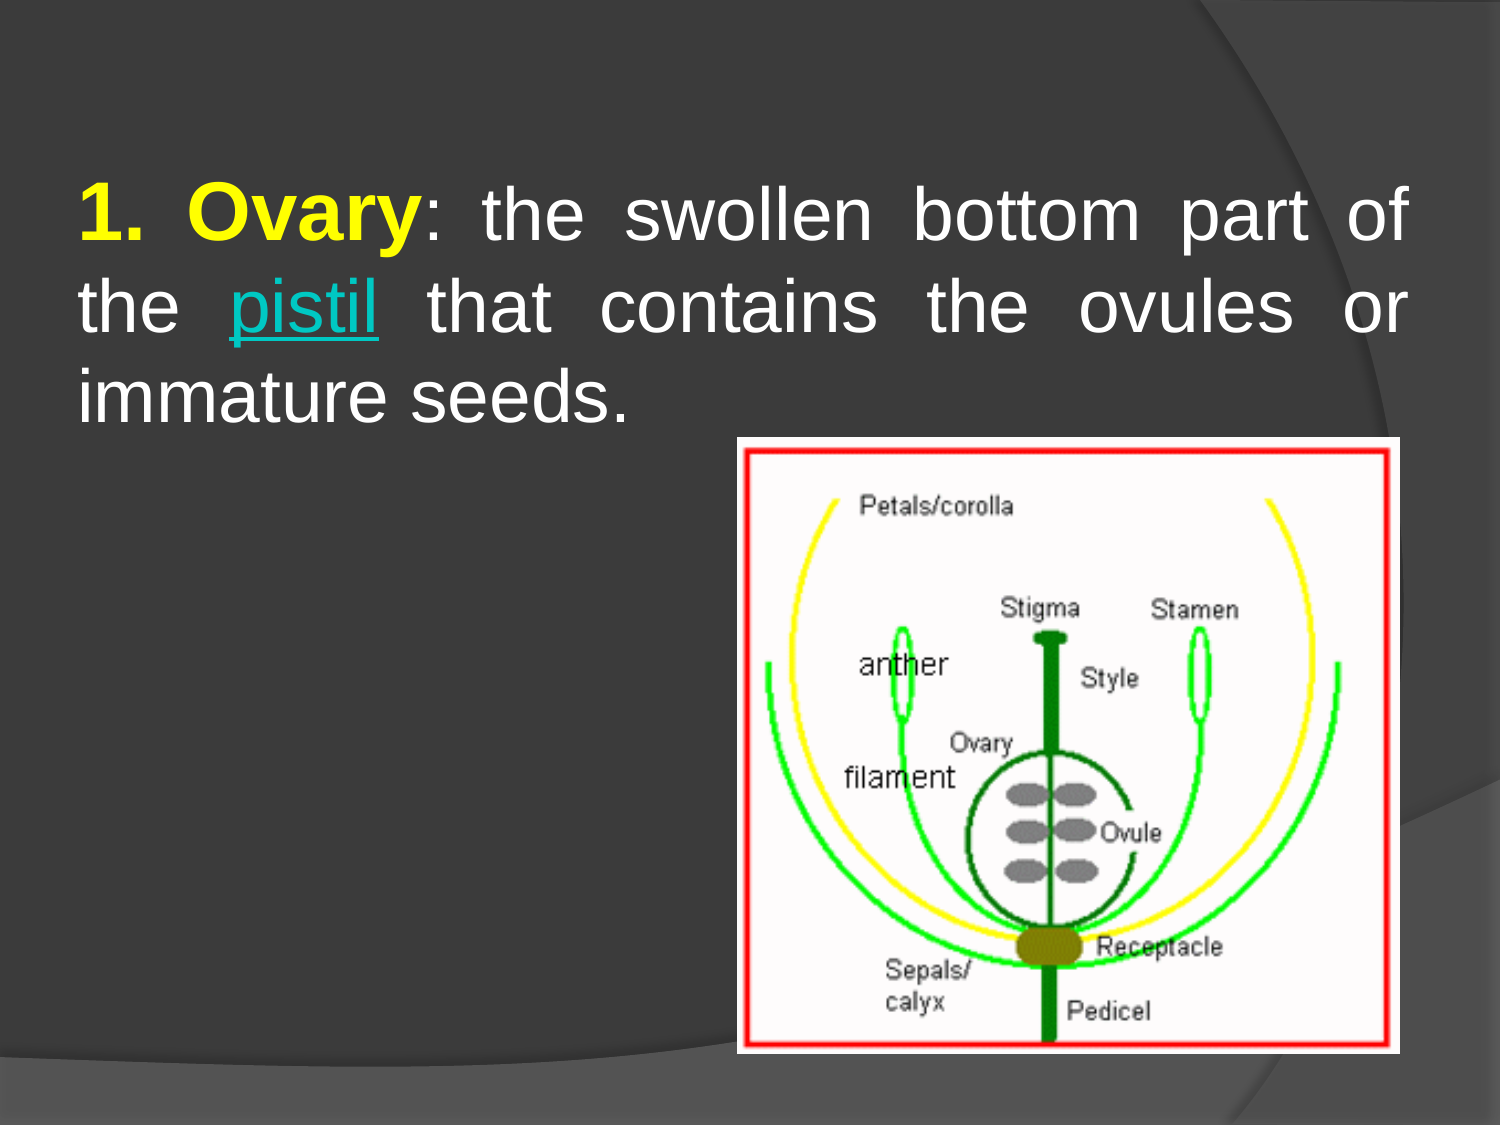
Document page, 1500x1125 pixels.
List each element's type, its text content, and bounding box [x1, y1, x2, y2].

text_box 1. Ovary: the swollen bottom part of the pistil that contains the ovules or immature seeds. [62, 149, 1425, 445]
picture [737, 437, 1401, 1054]
